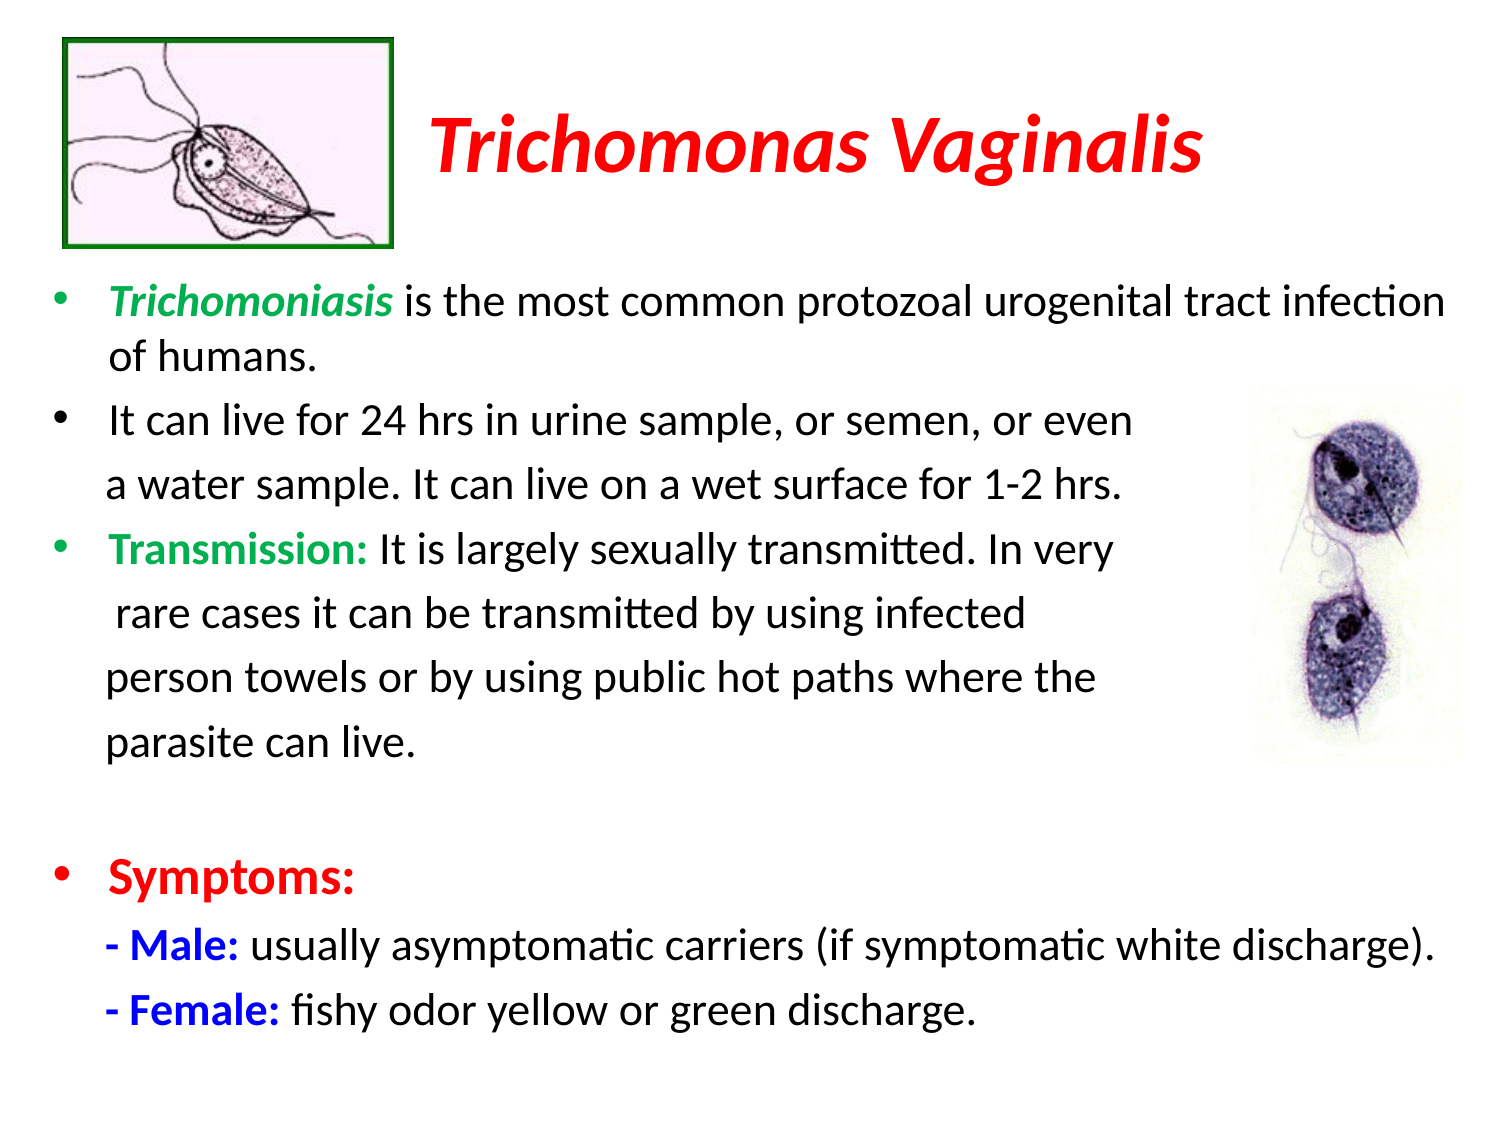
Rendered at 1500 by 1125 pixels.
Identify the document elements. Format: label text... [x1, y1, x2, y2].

title Trichomonas Vaginalis [398, 45, 1425, 233]
picture [1249, 387, 1463, 763]
list Trichomoniasis is the most common protozoal urogenital tract infection of humans. It can live for 24 hrs in urine sample, or semen, or even a water sample. It can live on a wet surface for 1-2 hrs. Transmission: It is largely sexually transmitted. In very rare cases it can be transmitted by using infected person towels or by using public hot paths where the parasite can live. Symptoms: - Male: usually asymptomatic carriers (if symptomatic white discharge). - Female: fishy odor yellow or green discharge. [37, 262, 1463, 1088]
picture [62, 37, 394, 249]
